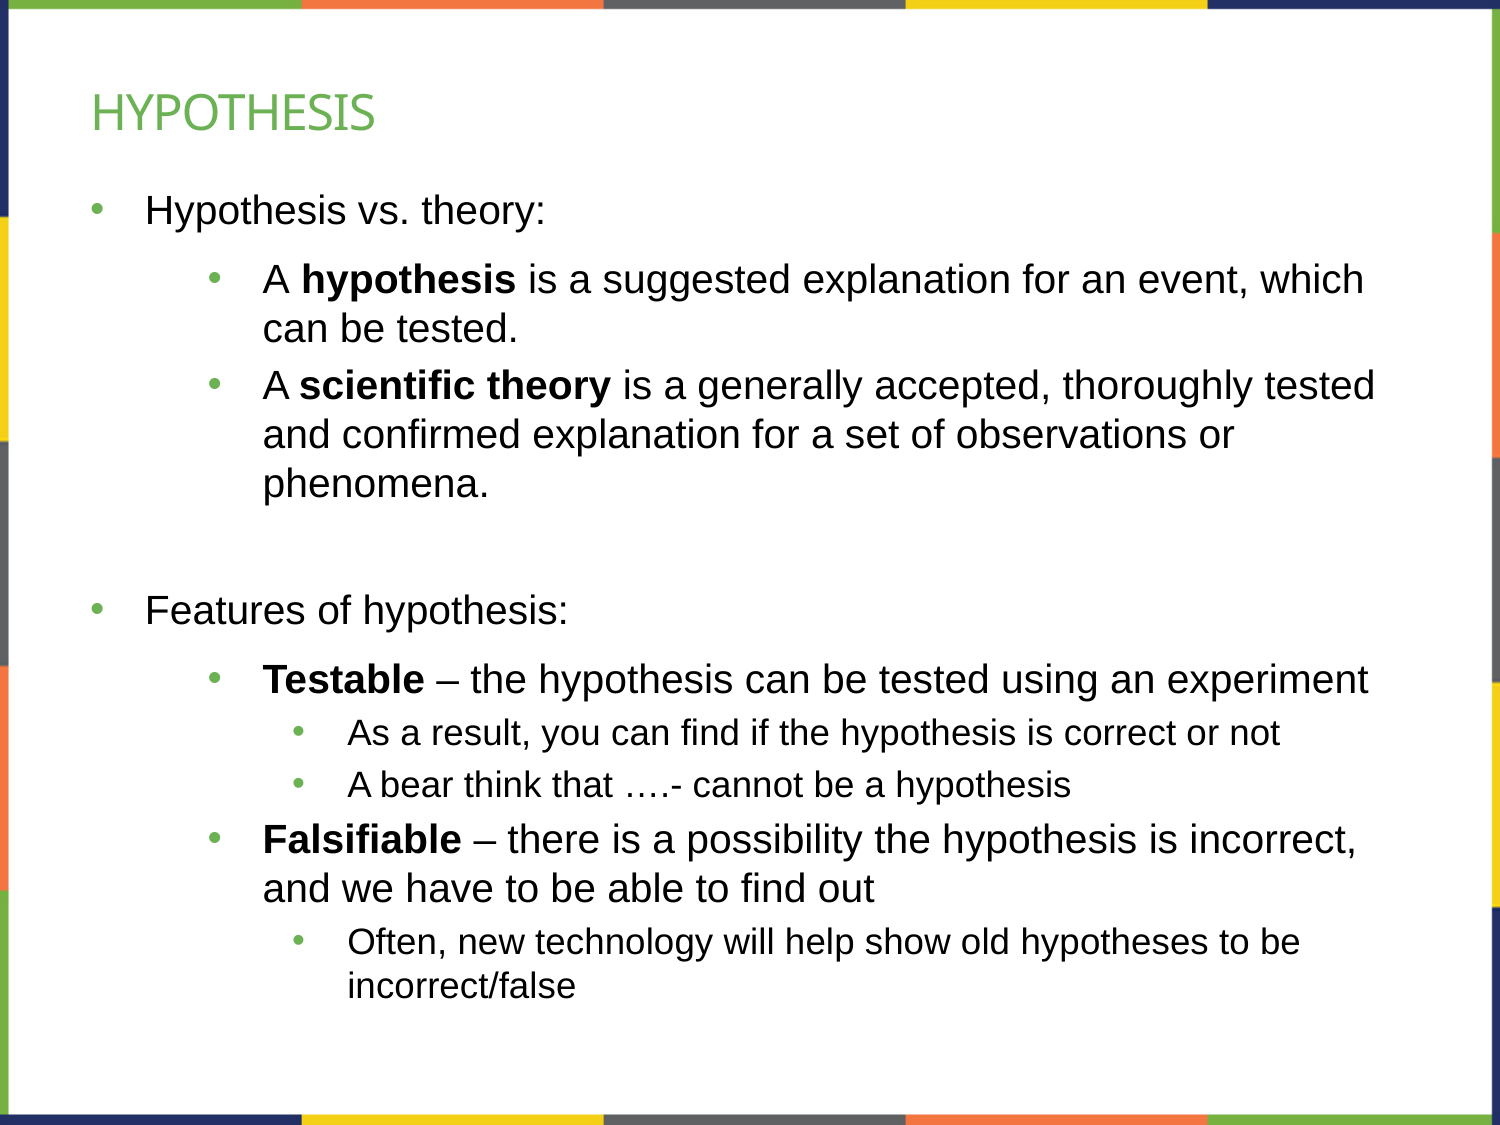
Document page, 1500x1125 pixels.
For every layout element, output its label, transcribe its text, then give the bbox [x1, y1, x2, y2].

list Hypothesis vs. theory: A hypothesis is a suggested explanation for an event, which can be tested. A scientific theory is a generally accepted, thoroughly tested and confirmed explanation for a set of observations or phenomena. Features of hypothesis: Testable – the hypothesis can be tested using an experiment As a result, you can find if the hypothesis is correct or not A bear think that ….- cannot be a hypothesis Falsifiable – there is a possibility the hypothesis is incorrect, and we have to be able to find out Often, new technology will help show old hypotheses to be incorrect/false [75, 175, 1398, 1066]
picture [0, 0, 1500, 1125]
title hypothesis [75, 39, 1398, 148]
